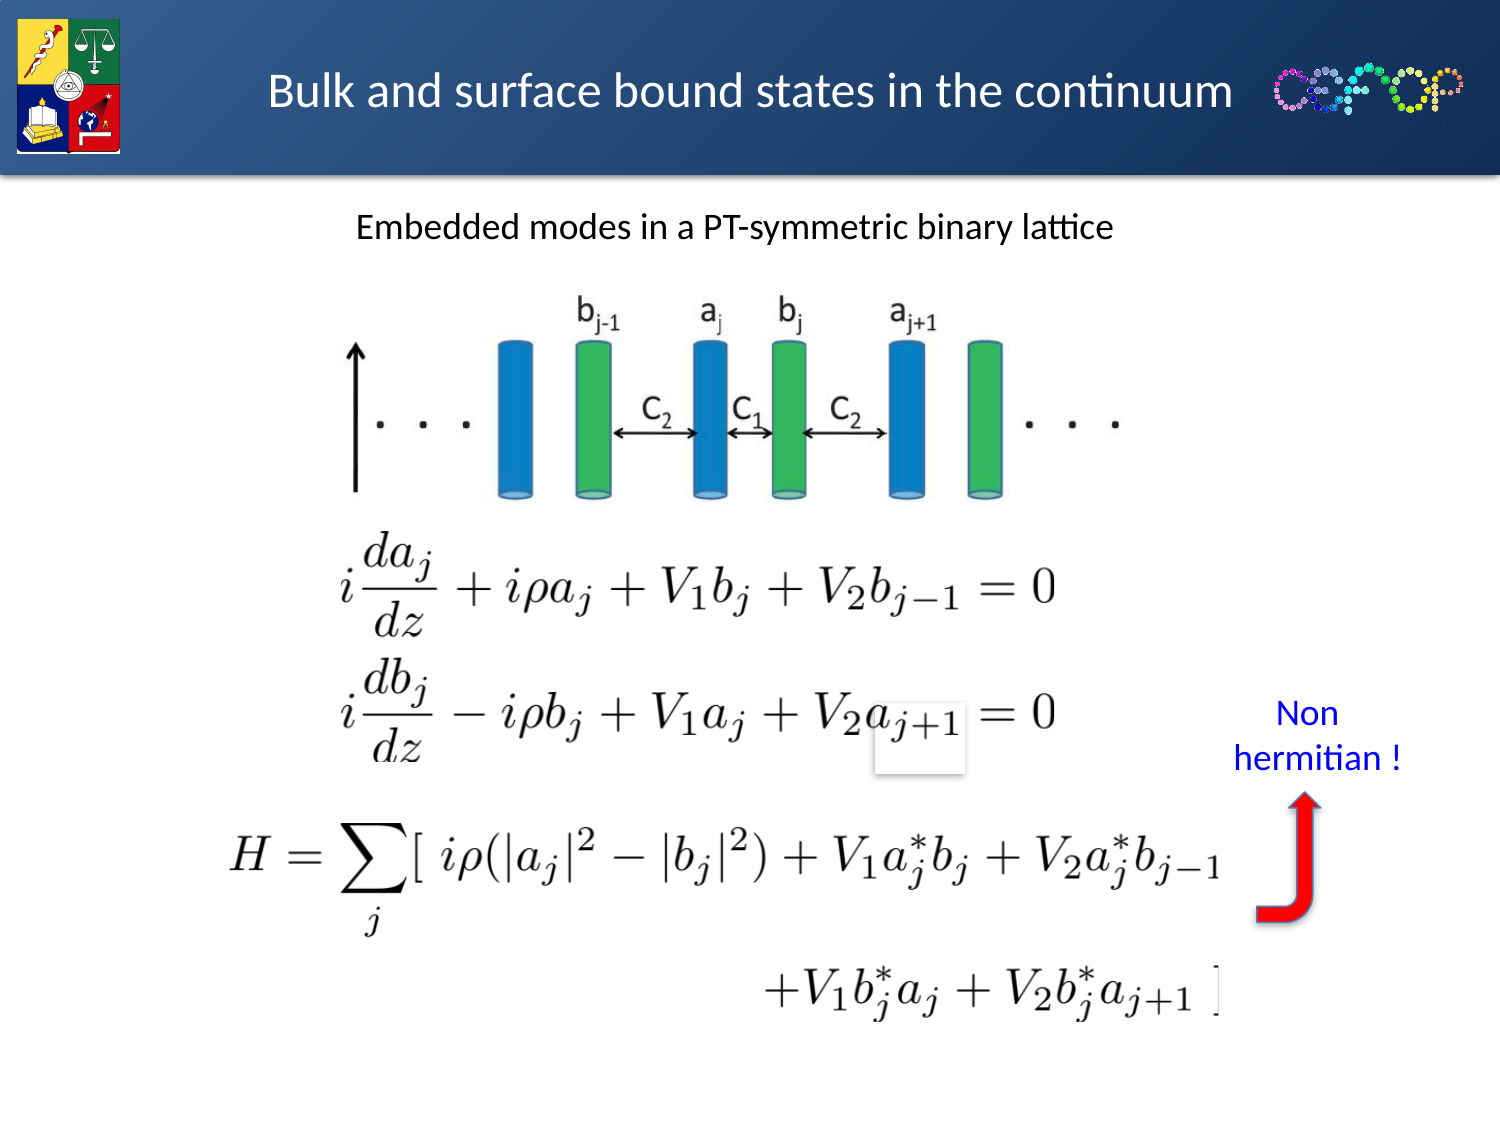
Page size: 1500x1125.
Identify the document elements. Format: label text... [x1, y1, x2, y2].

text_box [874, 771, 966, 775]
text_box Embedded modes in a PT-symmetric binary lattice [340, 194, 1209, 255]
picture [340, 531, 1055, 762]
text_box Bulk and surface bound states in the continuum [0, 0, 1500, 176]
picture [1237, 24, 1500, 166]
picture [228, 821, 1219, 1023]
text_box Non hermitian ! [1218, 680, 1488, 786]
text_box [1256, 791, 1322, 924]
picture [17, 18, 140, 160]
picture [340, 292, 1122, 507]
